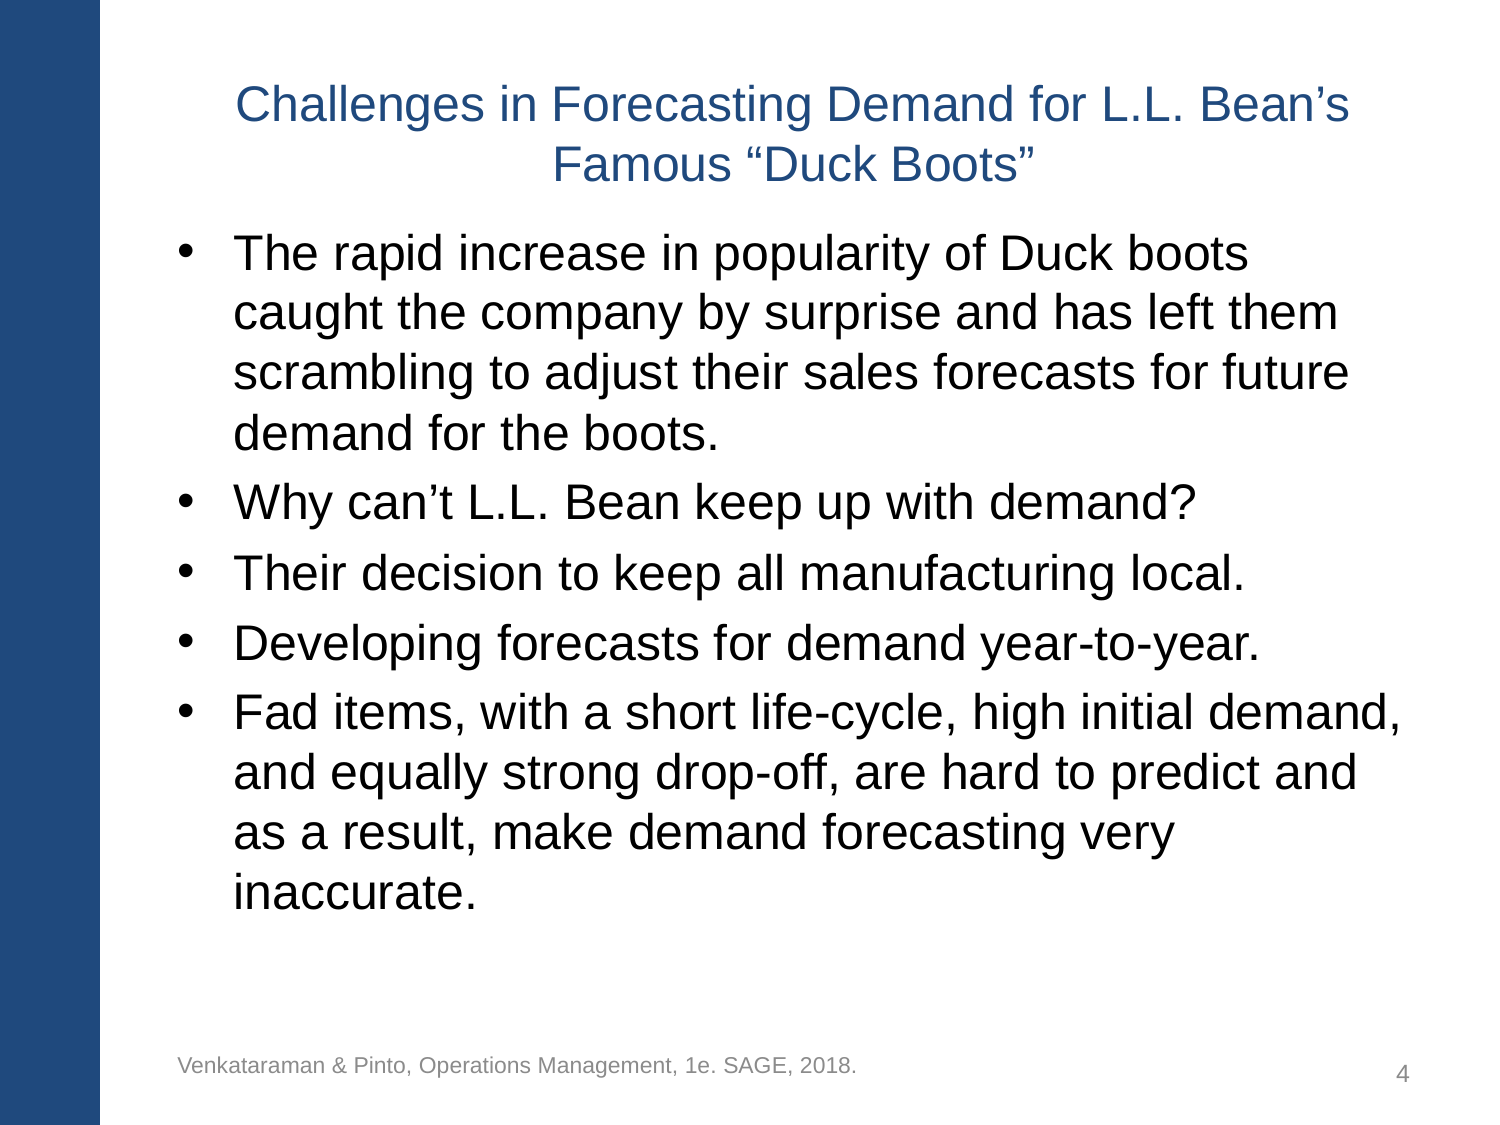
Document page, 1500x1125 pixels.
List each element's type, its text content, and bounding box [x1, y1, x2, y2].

list The rapid increase in popularity of Duck boots caught the company by surprise and has left them scrambling to adjust their sales forecasts for future demand for the boots. Why can’t L.L. Bean keep up with demand? Their decision to keep all manufacturing local. Developing forecasts for demand year-to-year. Fad items, with a short life-cycle, high initial demand, and equally strong drop-off, are hard to predict and as a result, make demand forecasting very inaccurate. [162, 212, 1425, 1025]
title Challenges in Forecasting Demand for L.L. Bean’s Famous “Duck Boots” [162, 37, 1425, 212]
footer Venkataraman & Pinto, Operations Management, 1e. SAGE, 2018. [162, 1042, 1313, 1103]
slide_number 4 [1350, 1042, 1425, 1103]
